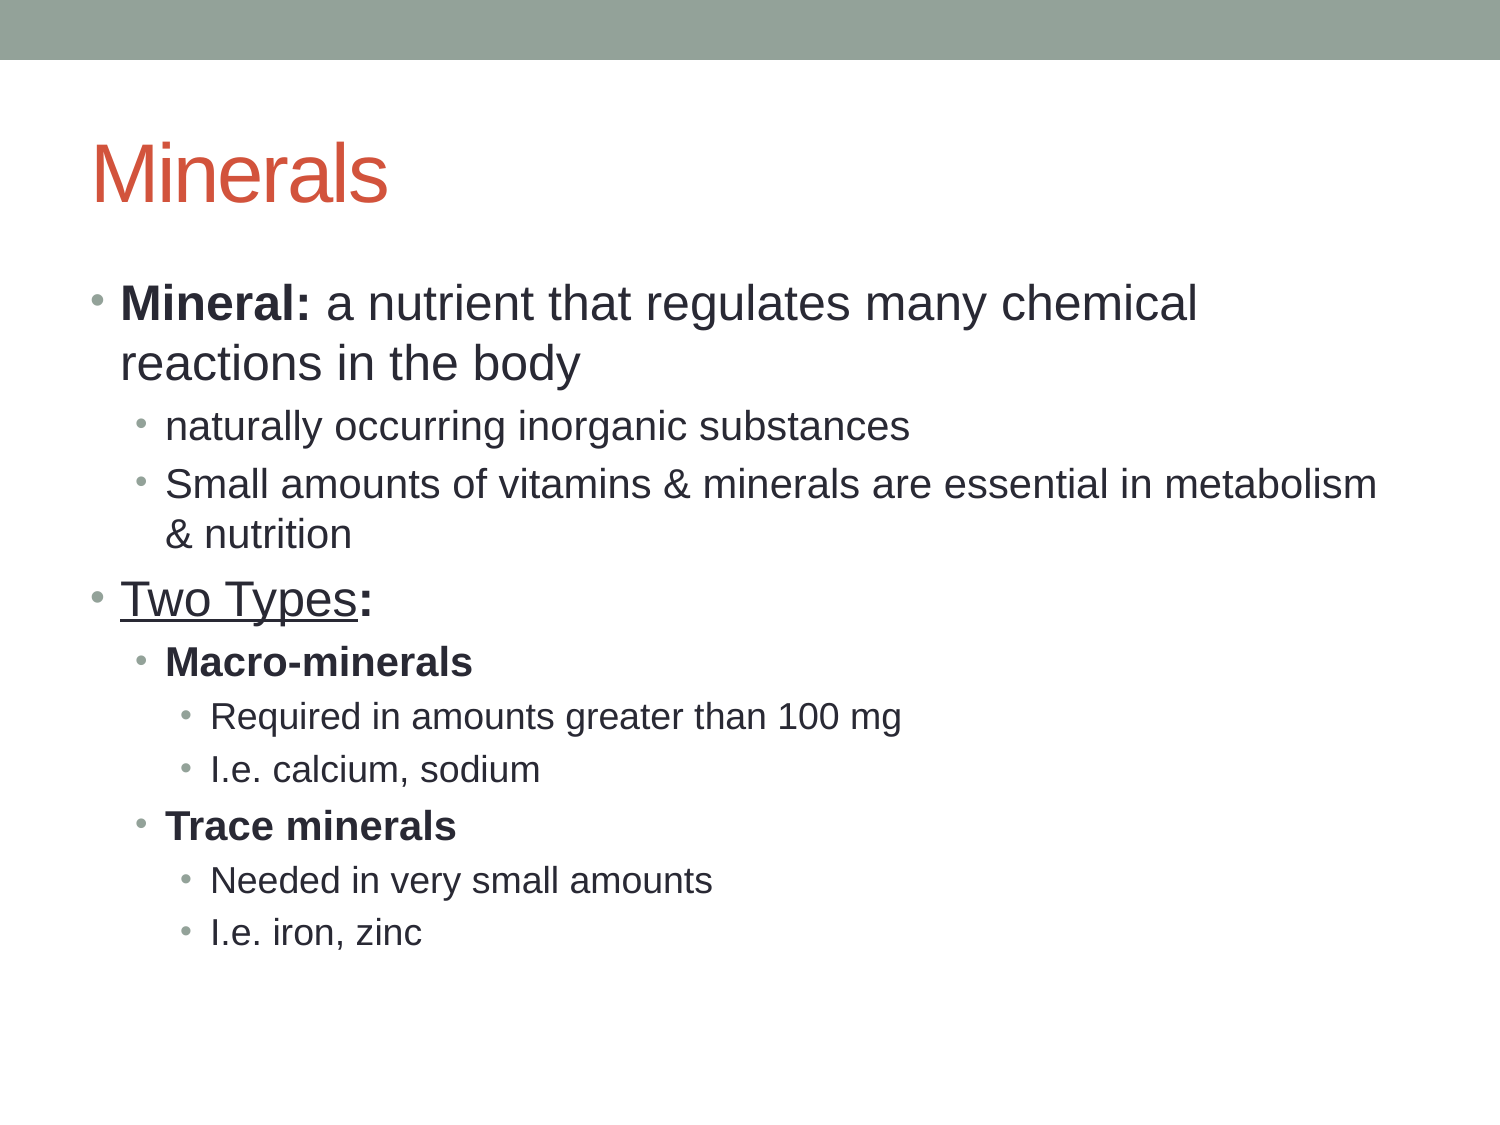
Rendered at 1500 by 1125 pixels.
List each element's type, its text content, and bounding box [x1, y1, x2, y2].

list Mineral: a nutrient that regulates many chemical reactions in the body naturally occurring inorganic substances Small amounts of vitamins & minerals are essential in metabolism & nutrition Two Types: Macro-minerals Required in amounts greater than 100 mg I.e. calcium, sodium Trace minerals Needed in very small amounts I.e. iron, zinc [75, 262, 1425, 1063]
title Minerals [75, 87, 1425, 250]
